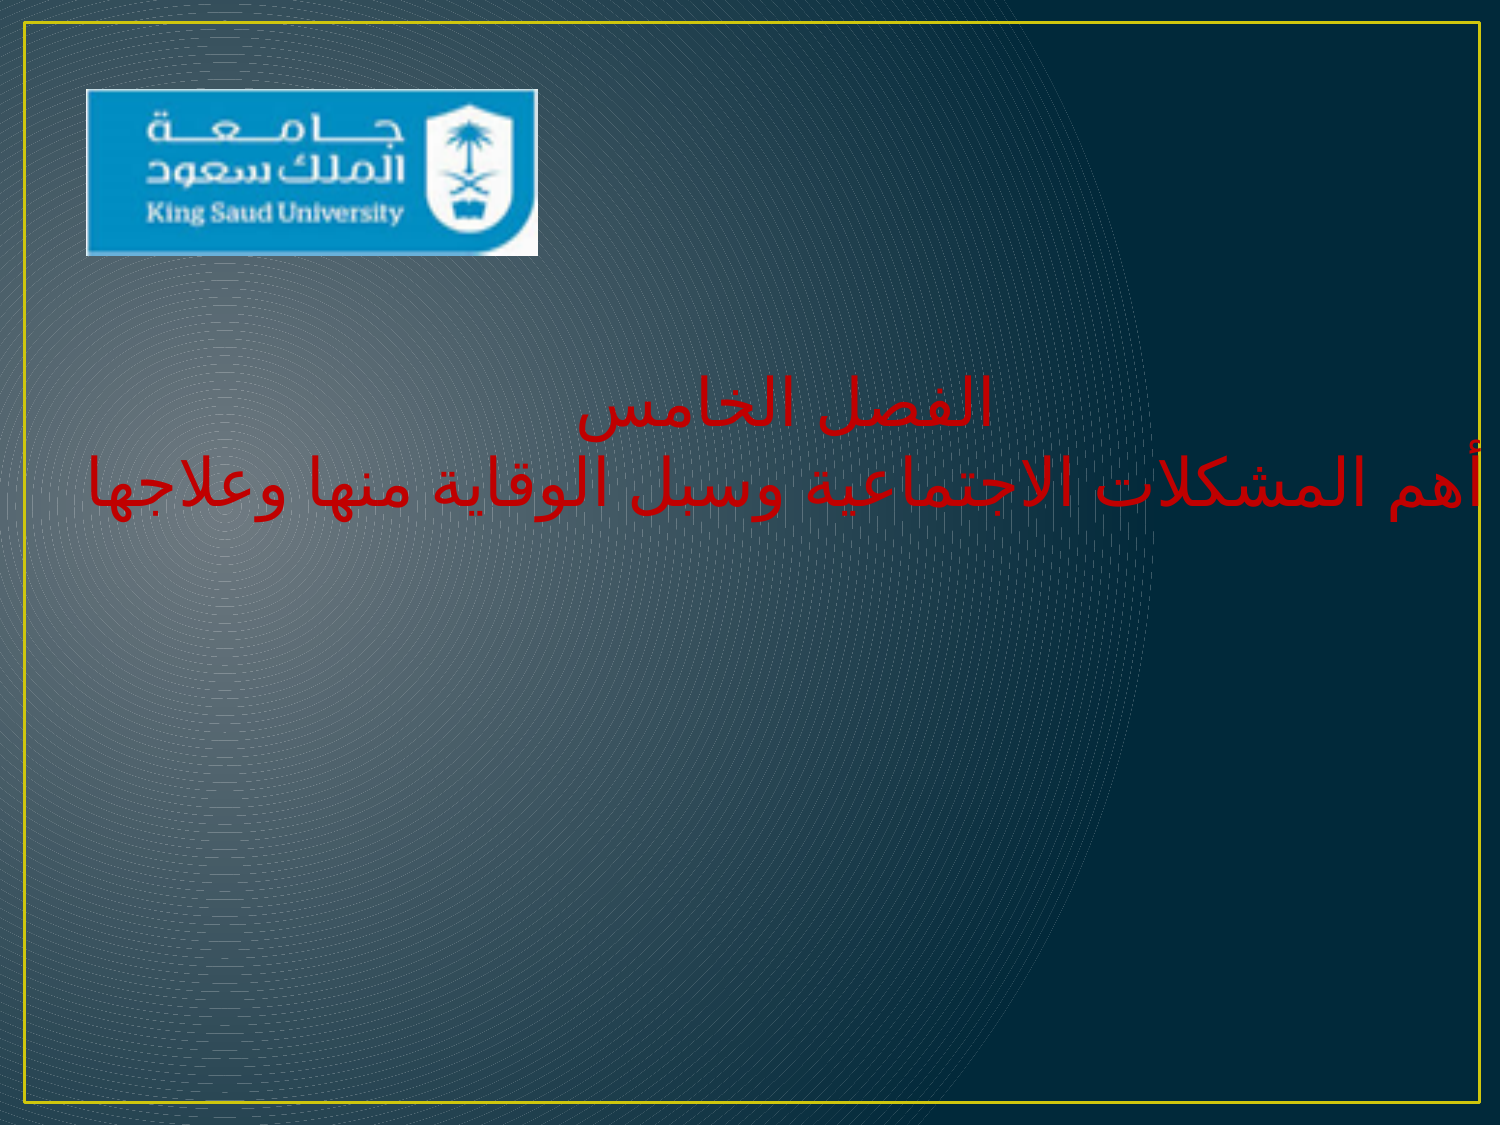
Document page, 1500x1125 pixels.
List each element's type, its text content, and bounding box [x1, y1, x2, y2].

text_box الفصل الخامس أهم المشكلات الاجتماعية وسبل الوقاية منها وعلاجها [70, 352, 1500, 527]
picture [85, 89, 538, 256]
